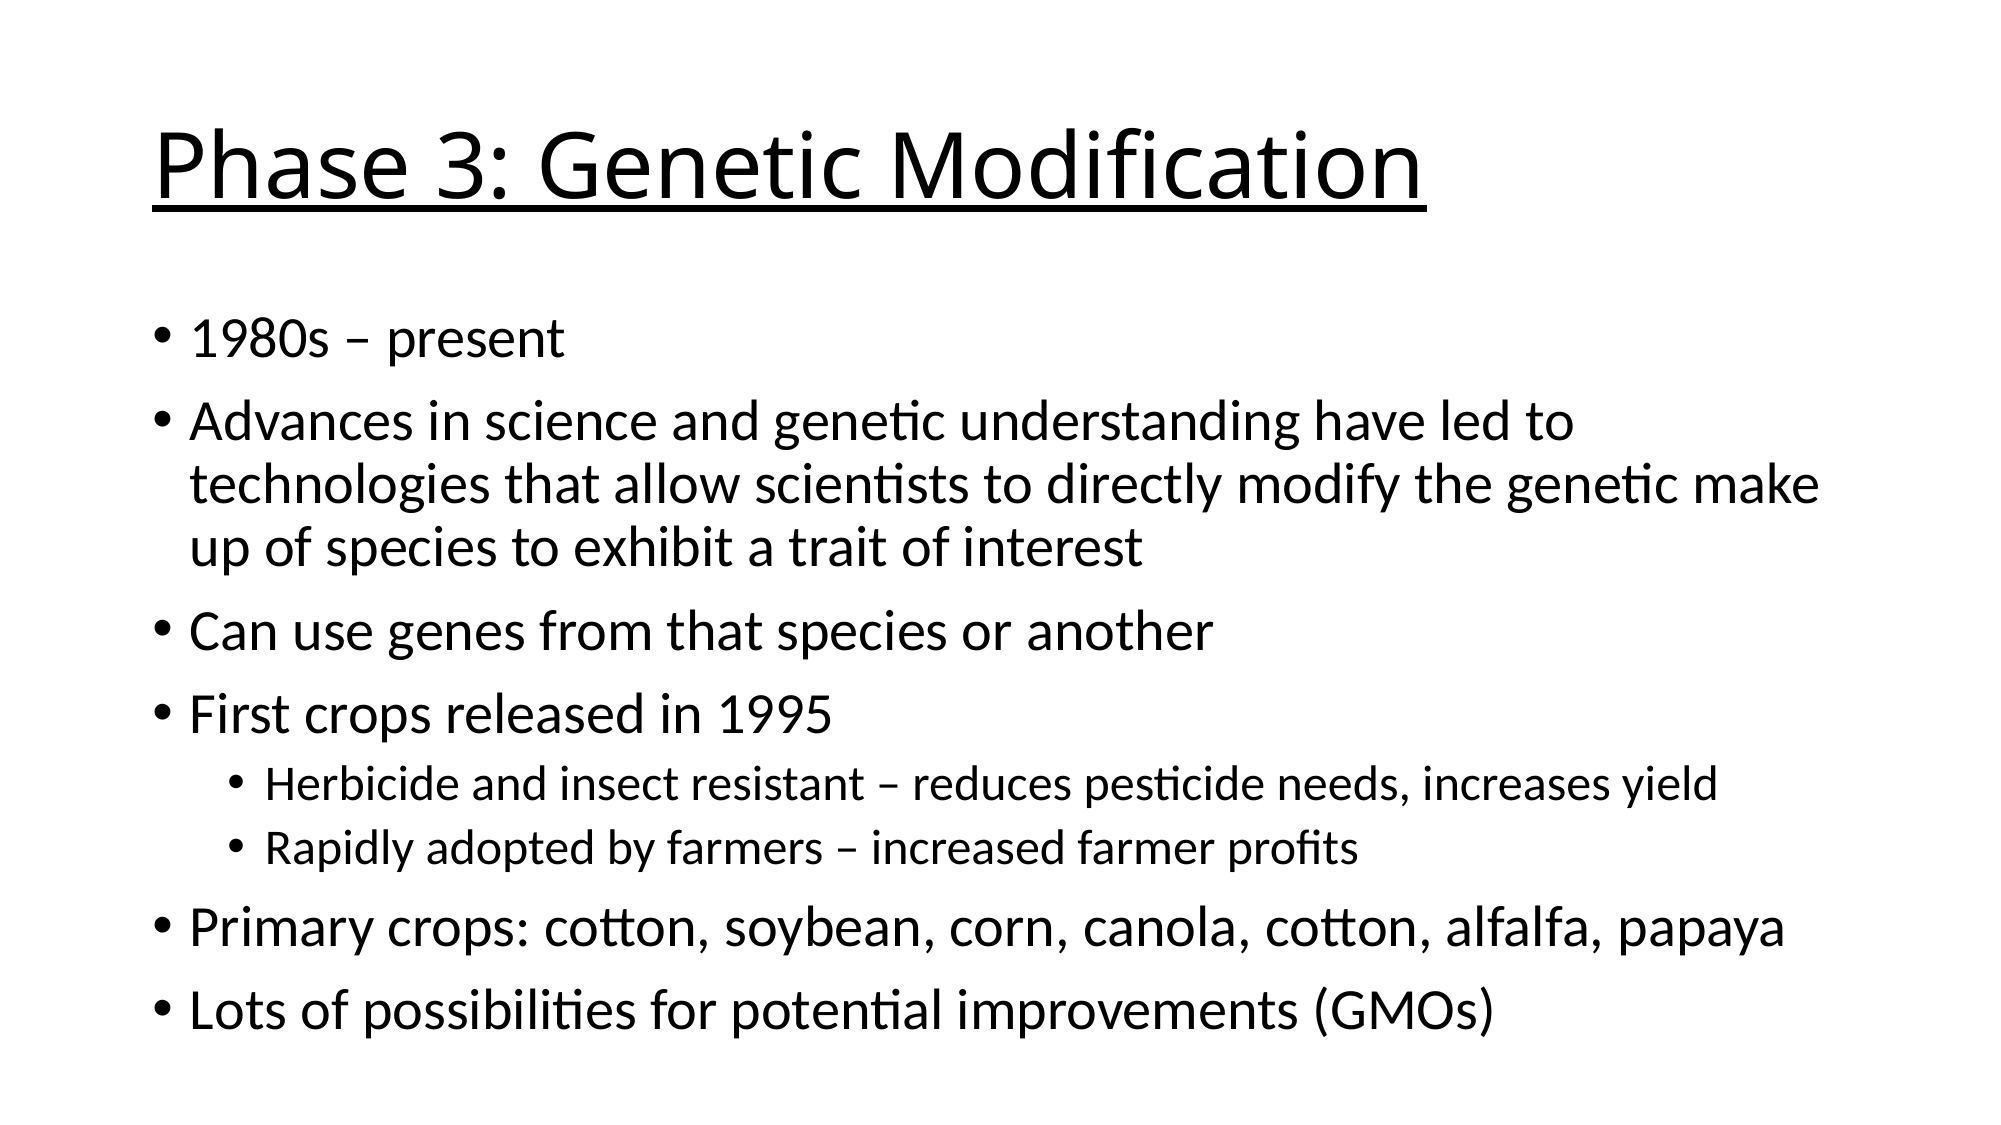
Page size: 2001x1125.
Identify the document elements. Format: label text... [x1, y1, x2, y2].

list 1980s – present Advances in science and genetic understanding have led to technologies that allow scientists to directly modify the genetic make up of species to exhibit a trait of interest Can use genes from that species or another First crops released in 1995 Herbicide and insect resistant – reduces pesticide needs, increases yield Rapidly adopted by farmers – increased farmer profits Primary crops: cotton, soybean, corn, canola, cotton, alfalfa, papaya Lots of possibilities for potential improvements (GMOs) [137, 299, 1863, 1092]
title Phase 3: Genetic Modification [137, 59, 1863, 278]
